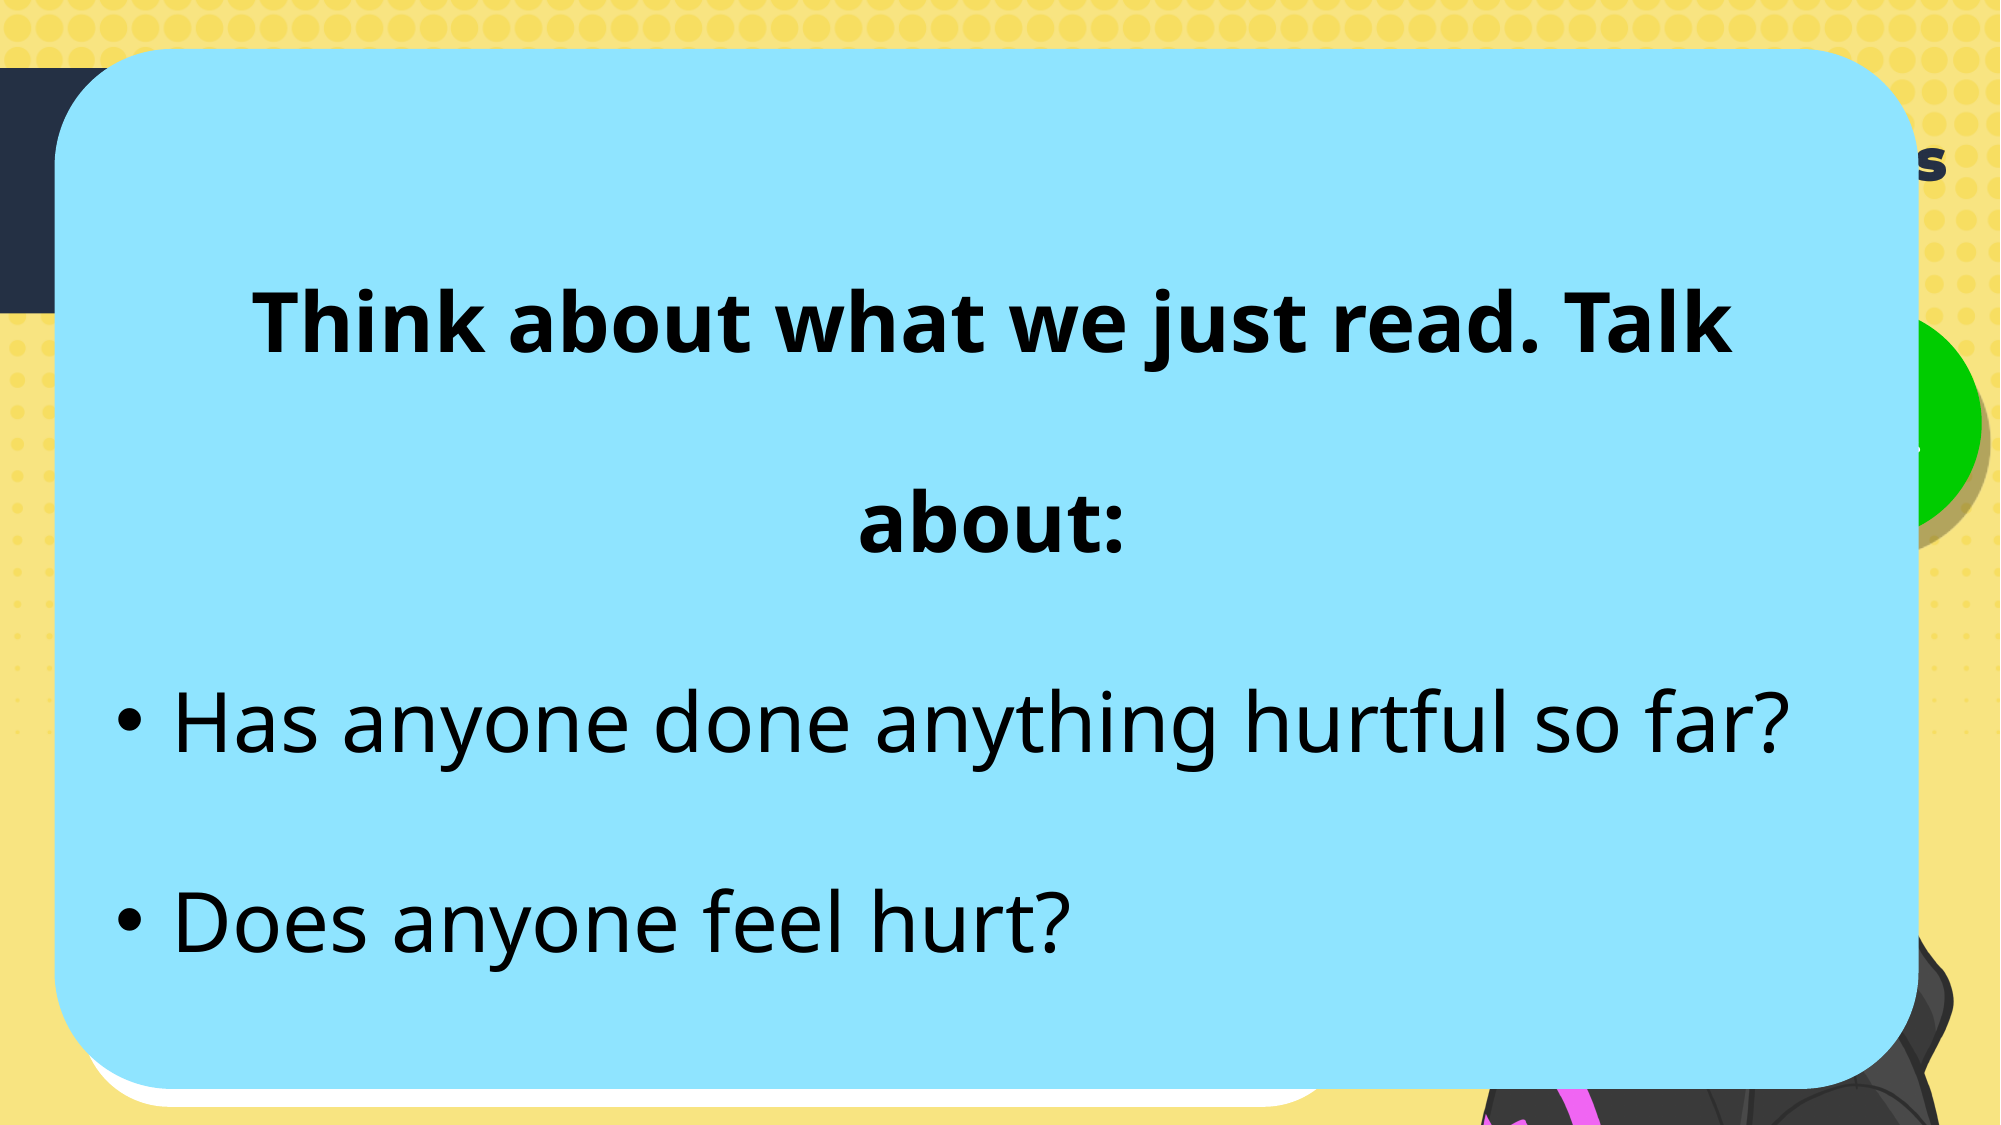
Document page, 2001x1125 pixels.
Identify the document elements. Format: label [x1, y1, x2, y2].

text_box [1749, 306, 1982, 540]
picture [0, 0, 2000, 1125]
text_box [81, 329, 1444, 1108]
